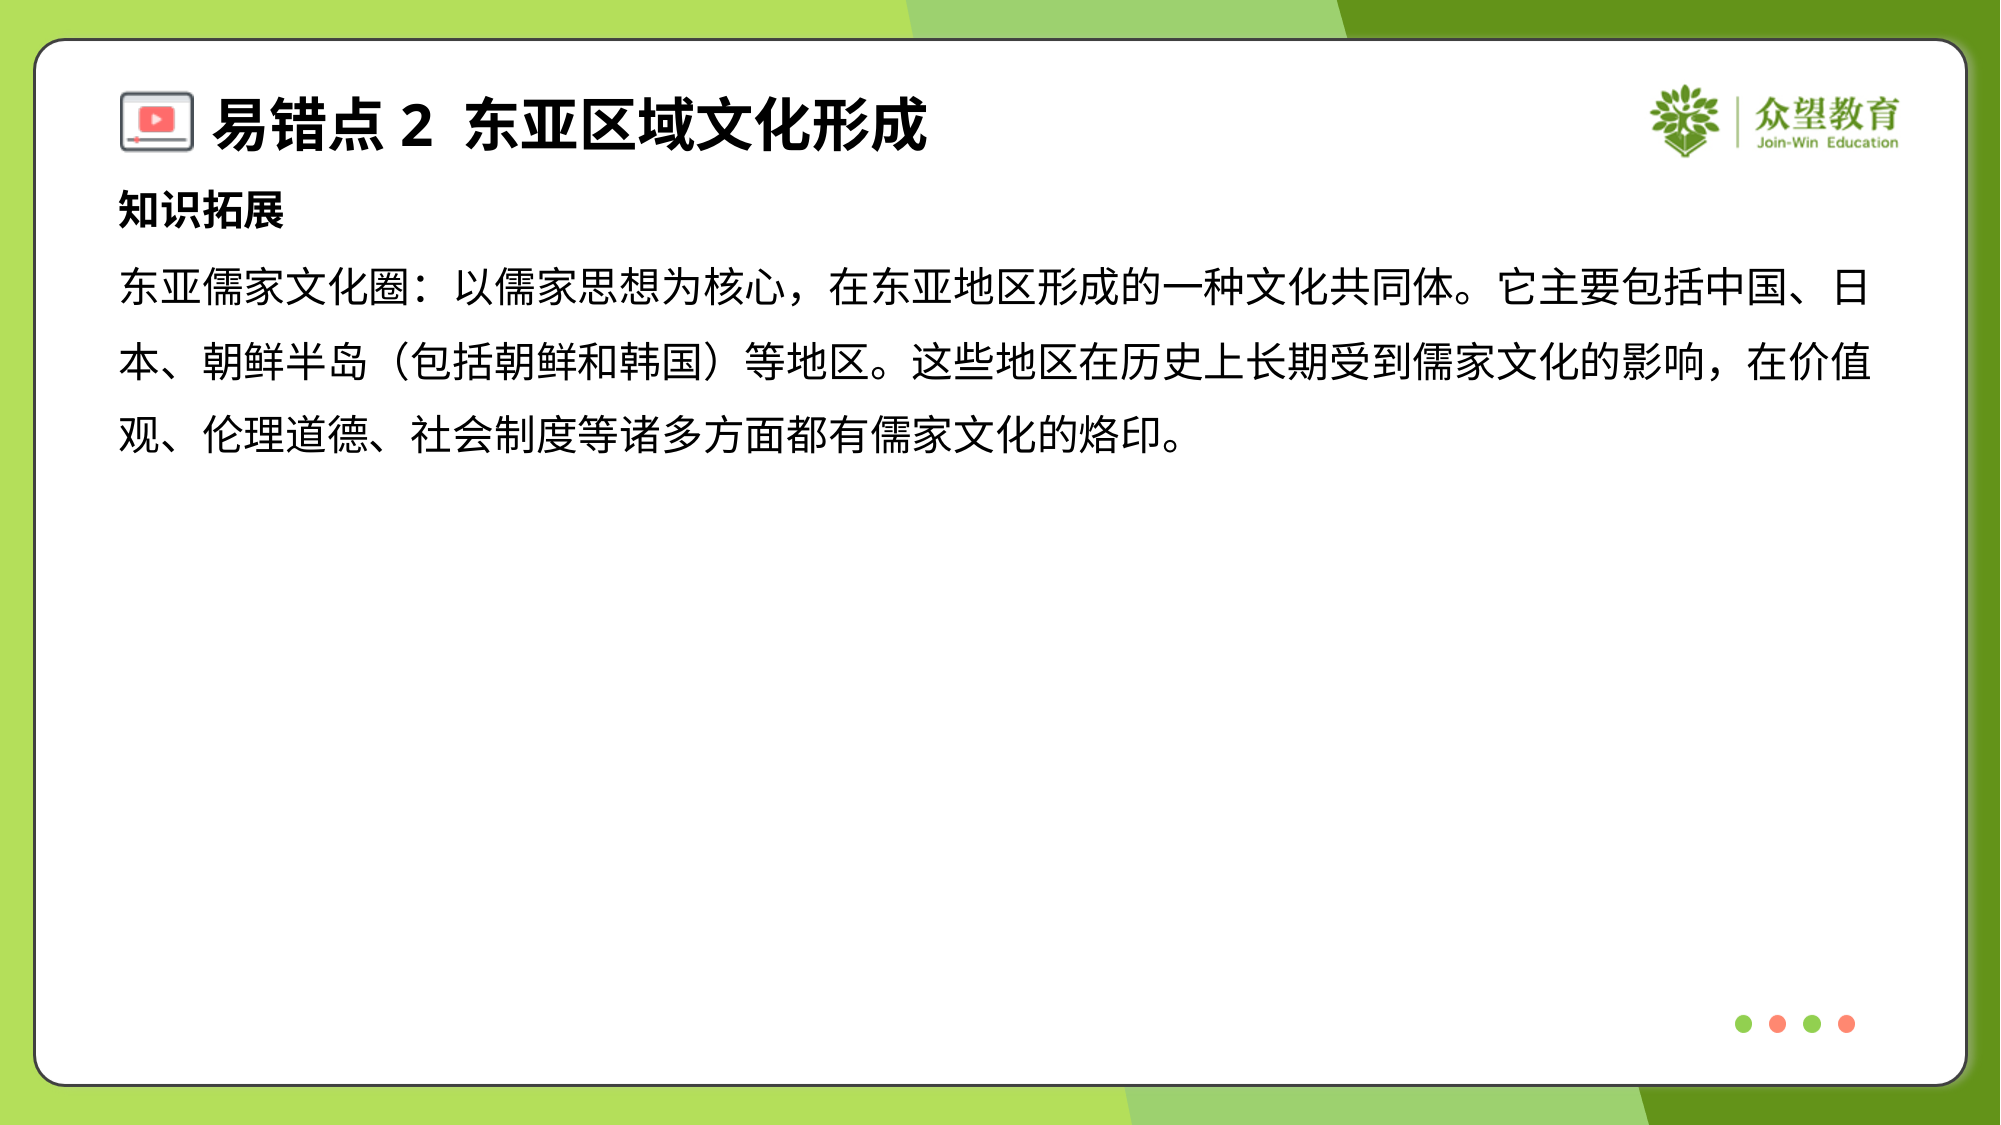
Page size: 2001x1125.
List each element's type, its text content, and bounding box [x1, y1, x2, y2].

text_box 知识拓展 东亚儒家文化圈：以儒家思想为核心，在东亚地区形成的一种文化共同体。它主要包括中国、日 本、朝鲜半岛（包括朝鲜和韩国）等地区。这些地区在历史上长期受到儒家文化的影响，在价值 观、伦理道德、社会制度等诸多方面都有儒家文化的烙印。 [118, 158, 1883, 452]
picture [0, 0, 2000, 1125]
